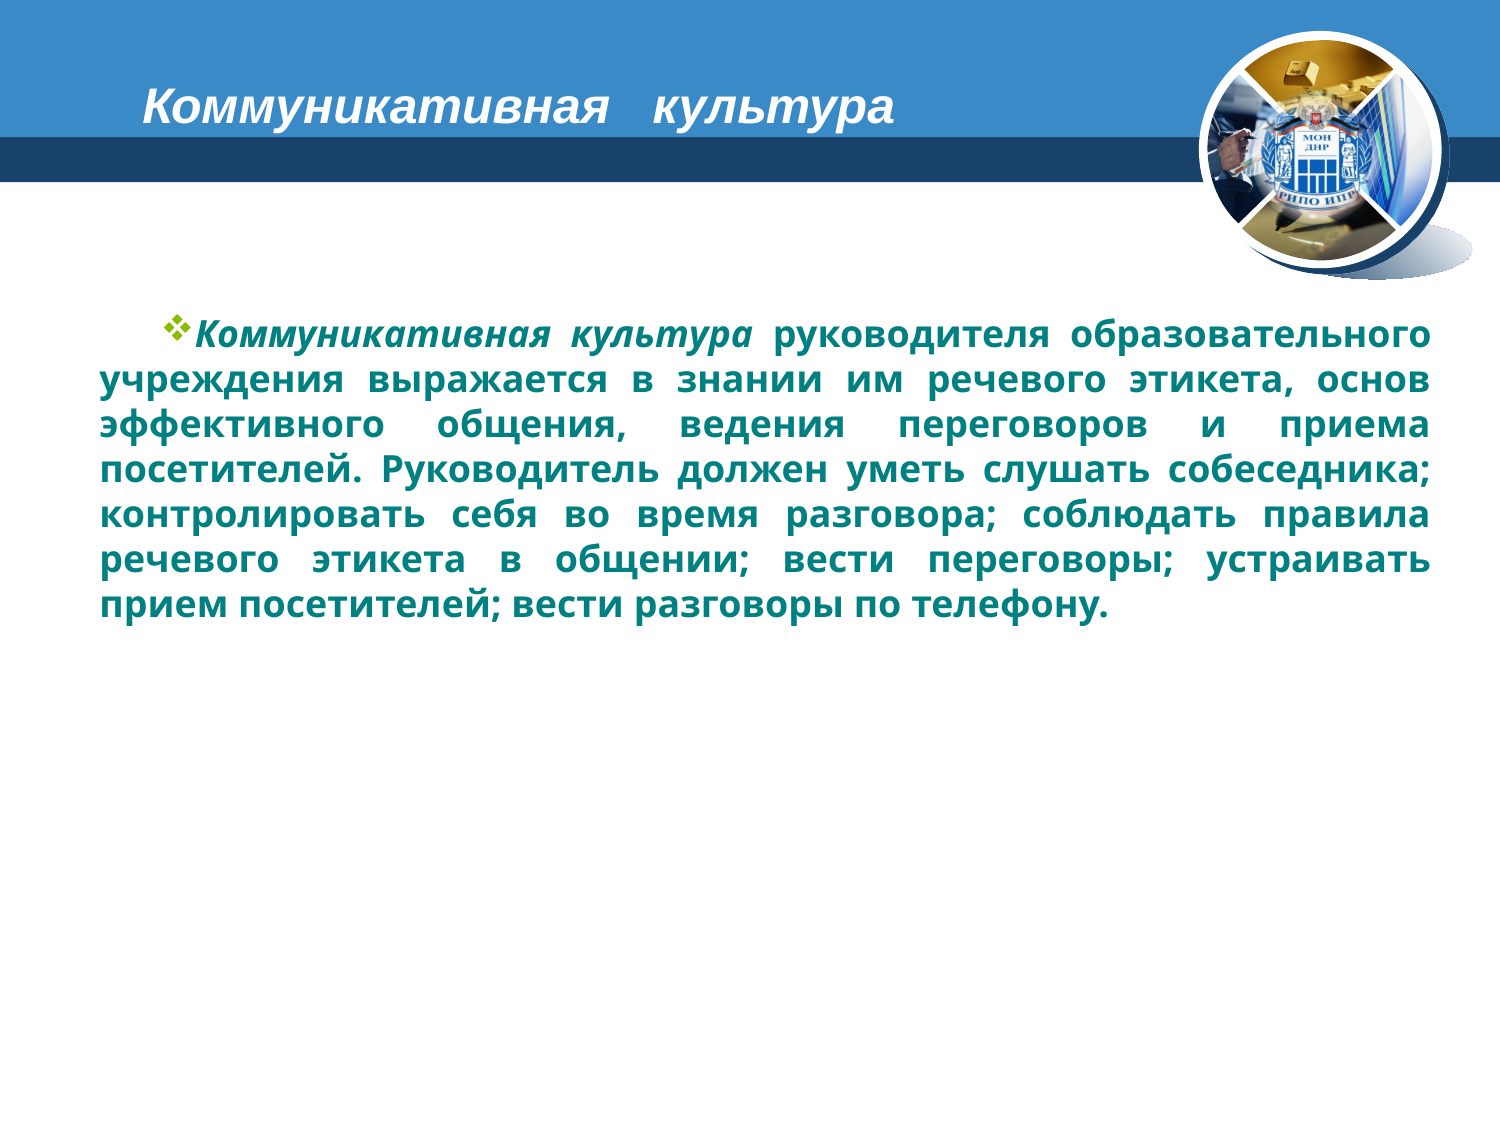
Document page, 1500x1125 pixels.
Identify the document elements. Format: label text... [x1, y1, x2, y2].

text_box Коммуникативная культура [17, 66, 1034, 202]
picture [1207, 40, 1433, 261]
list Коммуникативная культура руководителя образовательного учреждения выражается в знании им речевого этикета, основ эффективного общения, ведения переговоров и приема посетителей. Руководитель должен уметь слушать собеседника; контролировать себя во время разговора; соблюдать правила речевого этикета в общении; вести переговоры; устраивать прием посетителей; вести разговоры по телефону. [28, 302, 1447, 1067]
